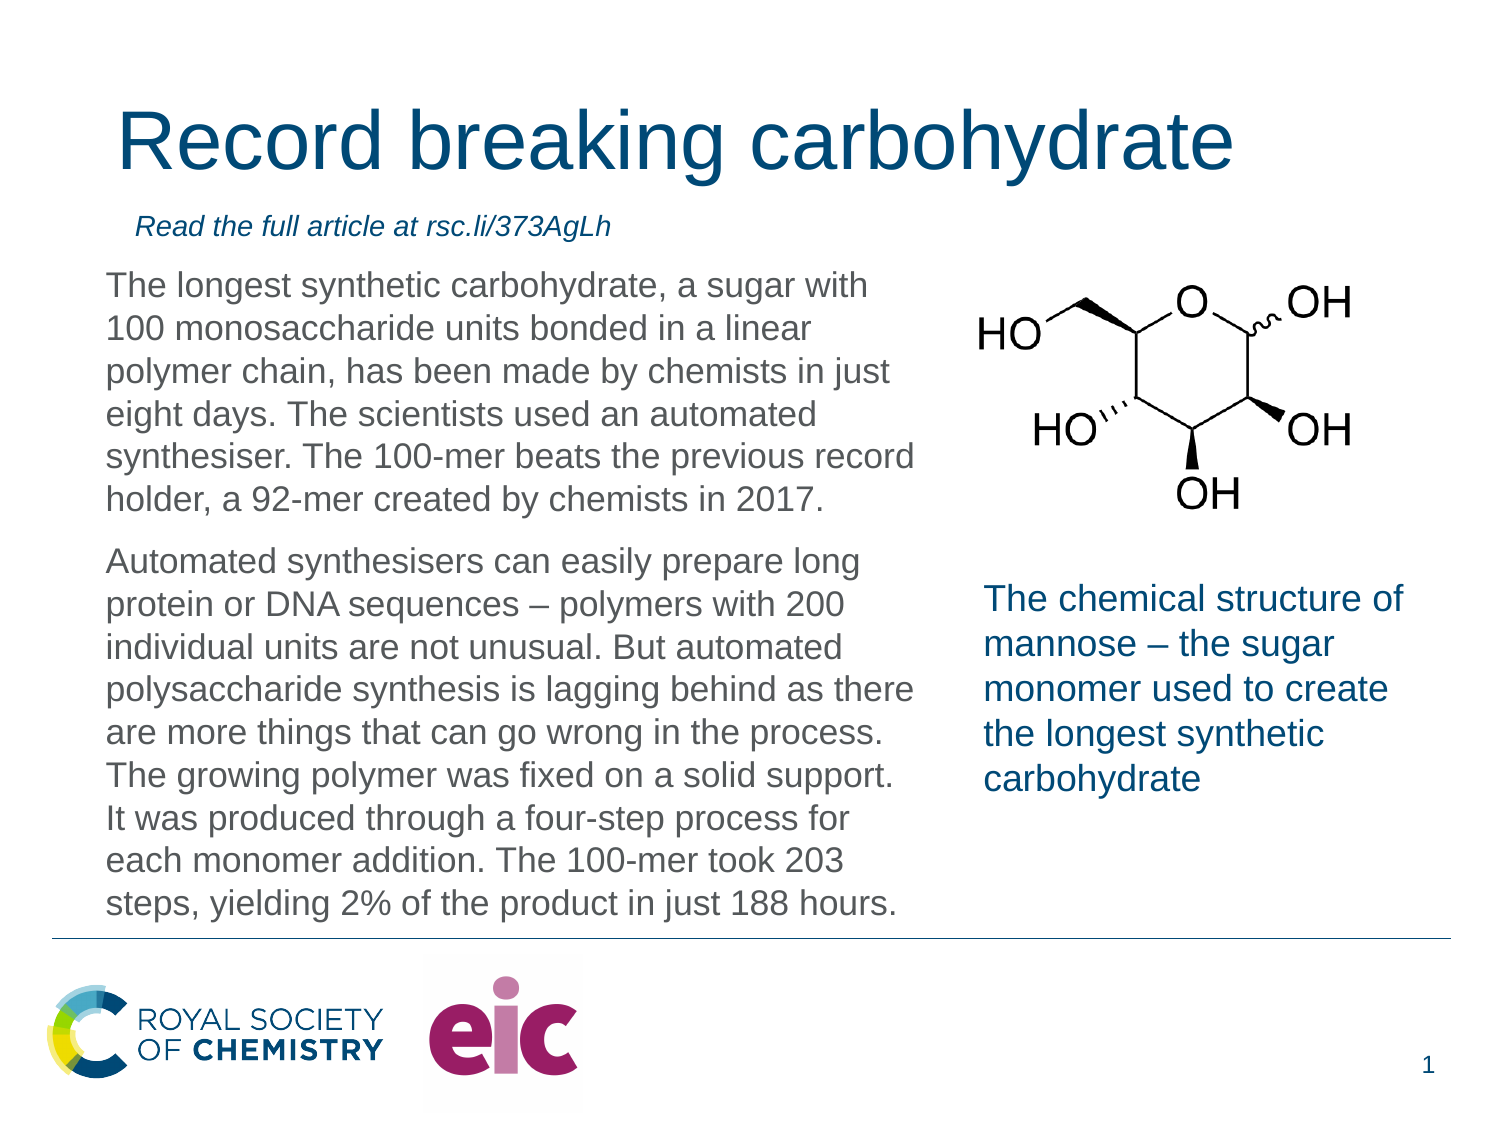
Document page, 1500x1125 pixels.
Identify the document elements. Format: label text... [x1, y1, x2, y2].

slide_number 1 [1113, 1033, 1451, 1094]
title Record breaking carbohydrate [101, 33, 1396, 251]
list The longest synthetic carbohydrate, a sugar with 100 monosaccharide units bonded in a linear polymer chain, has been made by chemists in just eight days. The scientists used an automated synthesiser. The 100-mer beats the previous record holder, a 92-mer created by chemists in 2017. Automated synthesisers can easily prepare long protein or DNA sequences – polymers with 200 individual units are not unusual. But automated polysaccharide synthesis is lagging behind as there are more things that can go wrong in the process. The growing polymer was fixed on a solid support. It was produced through a four-step process for each monomer addition. The 100-mer took 203 steps, yielding 2% of the product in just 188 hours. [90, 254, 938, 955]
picture [0, 938, 583, 1125]
text_box The chemical structure of mannose – the sugar monomer used to create the longest synthetic carbohydrate [968, 566, 1451, 807]
text_box Read the full article at rsc.li/373AgLh [119, 200, 1267, 250]
picture [968, 274, 1360, 515]
